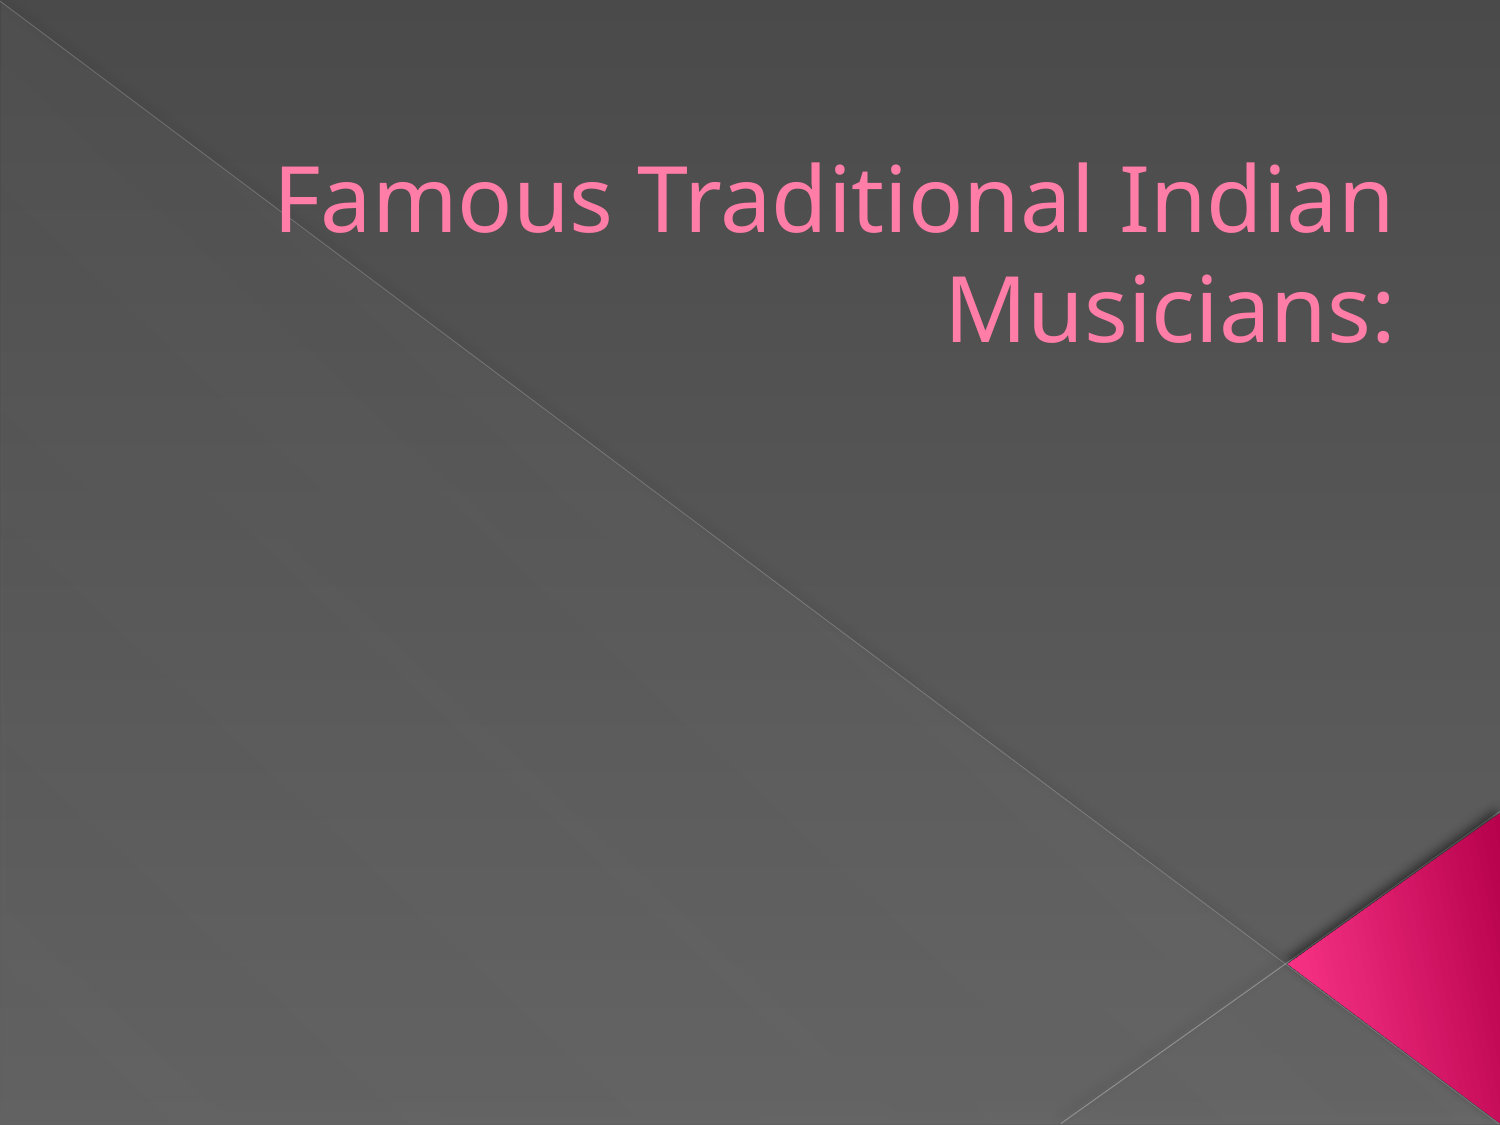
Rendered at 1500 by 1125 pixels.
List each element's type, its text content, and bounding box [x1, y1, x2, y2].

title Famous Traditional Indian Musicians: [88, 127, 1412, 369]
